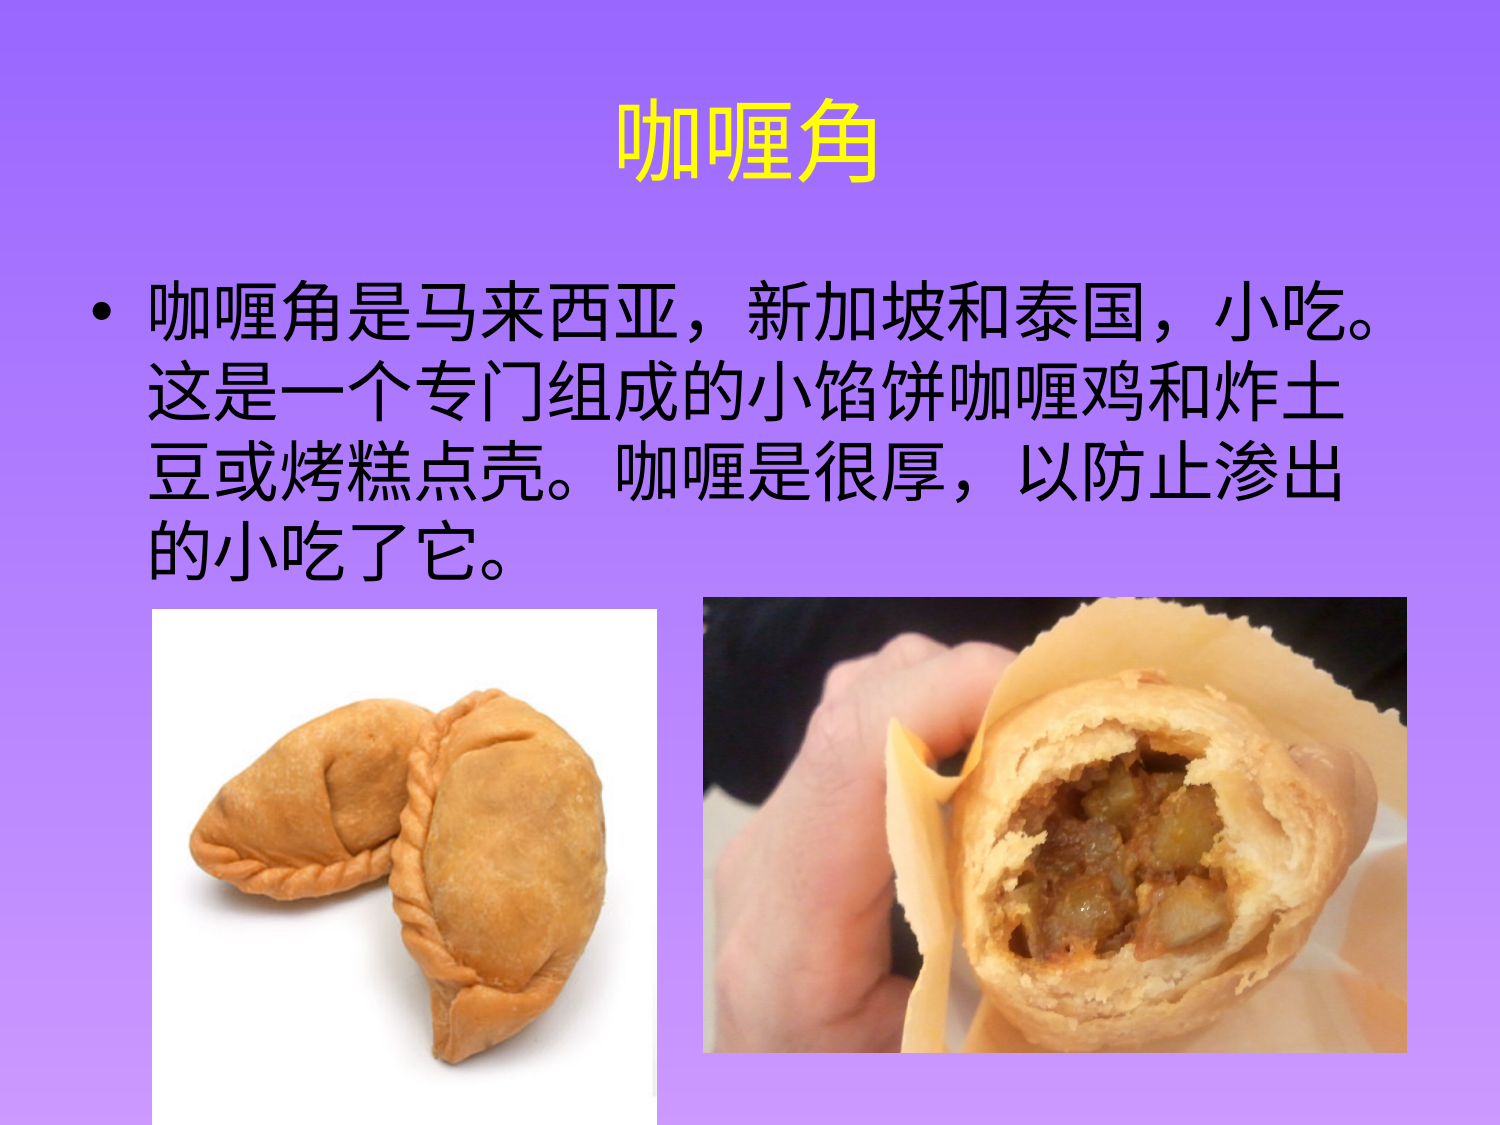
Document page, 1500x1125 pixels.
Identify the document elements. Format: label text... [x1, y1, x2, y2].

picture [152, 609, 657, 1125]
picture [702, 597, 1407, 1053]
list 咖喱角是马来西亚，新加坡和泰国，小吃。这是一个专门组成的小馅饼咖喱鸡和炸土豆或烤糕点壳。咖喱是很厚，以防止渗出的小吃了它。 [75, 262, 1425, 1005]
title 咖喱角 [75, 45, 1425, 233]
